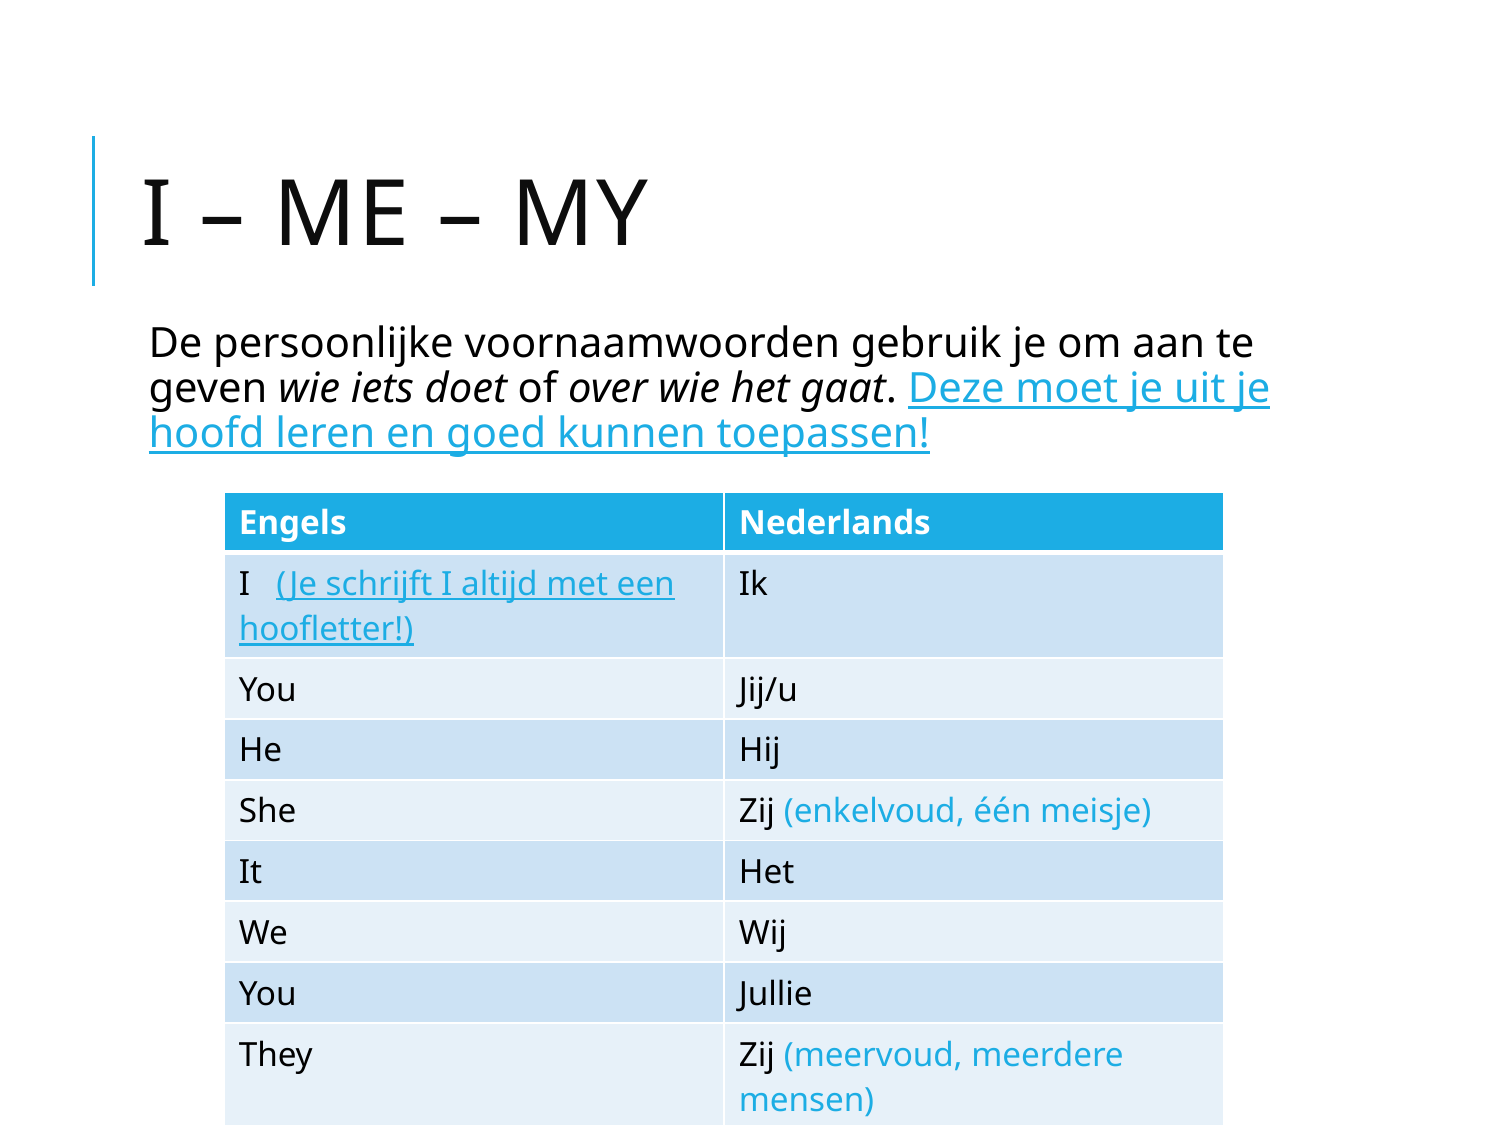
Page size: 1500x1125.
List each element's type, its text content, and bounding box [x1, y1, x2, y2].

table_cell Ik [725, 555, 1223, 657]
table_cell We [225, 902, 723, 961]
table_cell Wij [725, 902, 1223, 961]
table_cell Jij/u [725, 659, 1223, 718]
table_cell It [225, 841, 723, 900]
table_header Nederlands [725, 493, 1223, 550]
table_cell You [225, 963, 723, 1022]
table_cell Het [725, 841, 1223, 900]
table_cell Jullie [725, 963, 1223, 1022]
table_cell I (Je schrijft I altijd met een hoofletter!) [225, 555, 723, 657]
list De persoonlijke voornaamwoorden gebruik je om aan te geven wie iets doet of over wie het gaat. Deze moet je uit je hoofd leren en goed kunnen toepassen! [126, 314, 1322, 1000]
table_cell Zij (meervoud, meerdere mensen) Die (enkelvoud, non-binair) [725, 1024, 1223, 1125]
table_cell Zij (enkelvoud, één meisje) [725, 781, 1223, 840]
table_cell She [225, 781, 723, 840]
table_cell You [225, 659, 723, 718]
title I – ME – MY [126, 96, 1322, 314]
table_header Engels [225, 493, 723, 550]
table_cell Hij [725, 720, 1223, 779]
table_cell He [225, 720, 723, 779]
table_cell They [225, 1024, 723, 1125]
